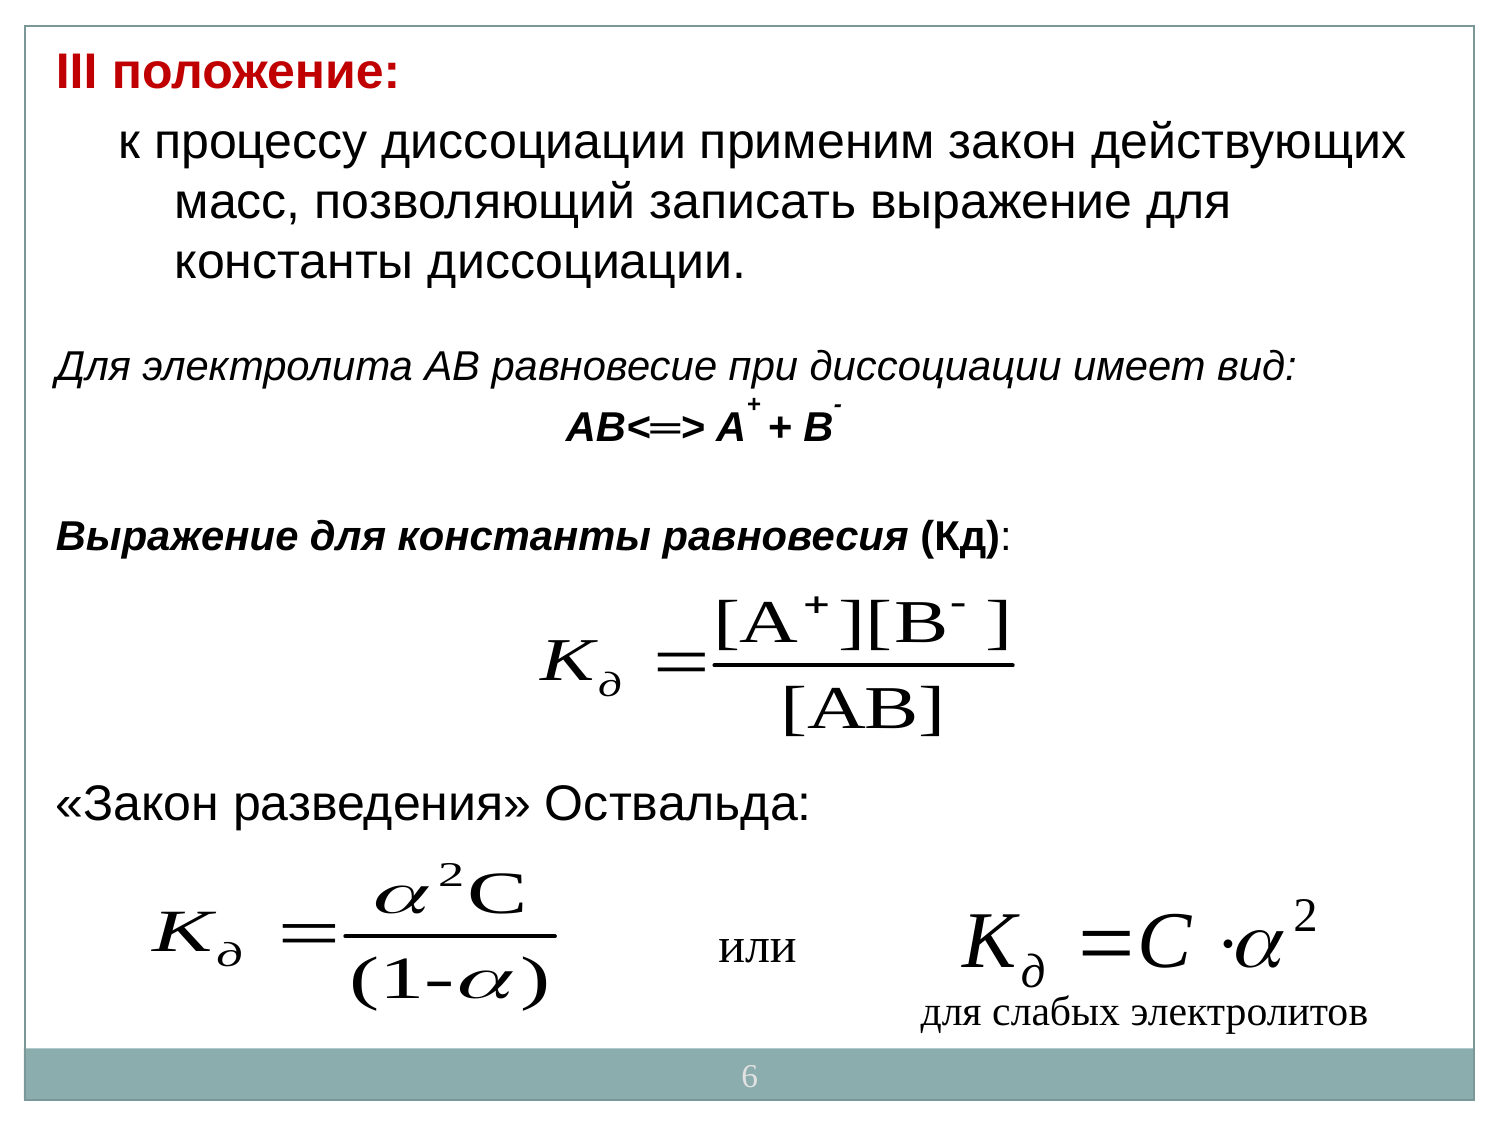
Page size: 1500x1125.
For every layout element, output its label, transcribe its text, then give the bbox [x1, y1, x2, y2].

text_box для слабых электролитов [905, 976, 1384, 1041]
text_box «Закон разведения» Оствальда: [41, 763, 869, 838]
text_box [950, 881, 1330, 1000]
slide_number 6 [699, 1037, 800, 1110]
text_box Для электролита АВ равновесие при диссоциации имеет вид: АВ<═> А+ + В- Выражение для константы равновесия (Кд): [41, 336, 1447, 567]
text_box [525, 573, 1028, 752]
text_box или [703, 904, 812, 980]
text_box III положение: к процессу диссоциации применим закон действующих масс, позволяющий записать выражение для константы диссоциации. [41, 30, 1467, 315]
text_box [135, 845, 574, 1022]
